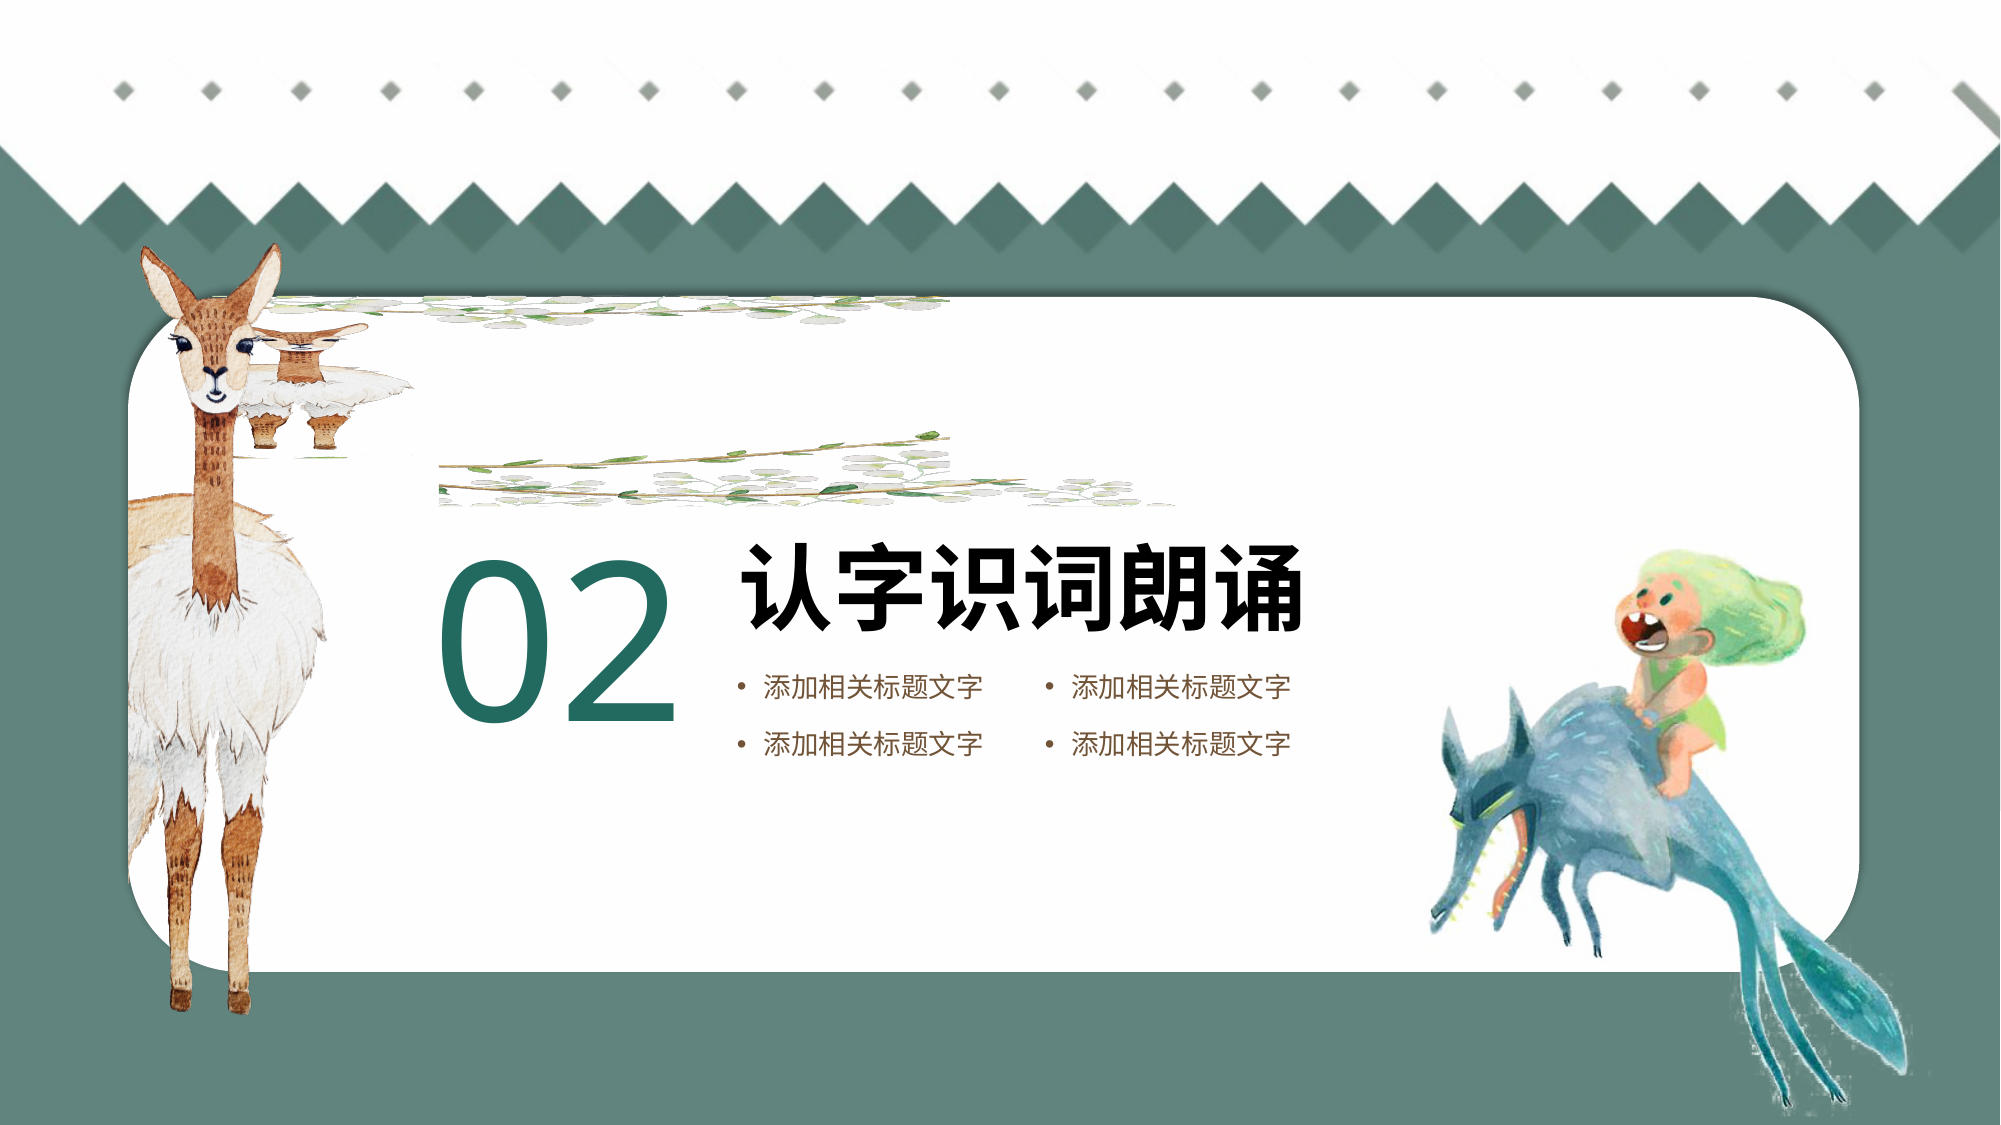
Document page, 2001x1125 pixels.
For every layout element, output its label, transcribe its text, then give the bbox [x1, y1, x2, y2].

text_box 添加相关标题文字 [722, 662, 1030, 711]
text_box 添加相关标题文字 [722, 719, 1030, 768]
text_box 添加相关标题文字 [1030, 662, 1415, 711]
text_box 02 [414, 499, 704, 766]
text_box 认字识词朗诵 [738, 528, 1422, 643]
text_box 添加相关标题文字 [1030, 719, 1415, 768]
picture [0, 0, 2001, 1125]
